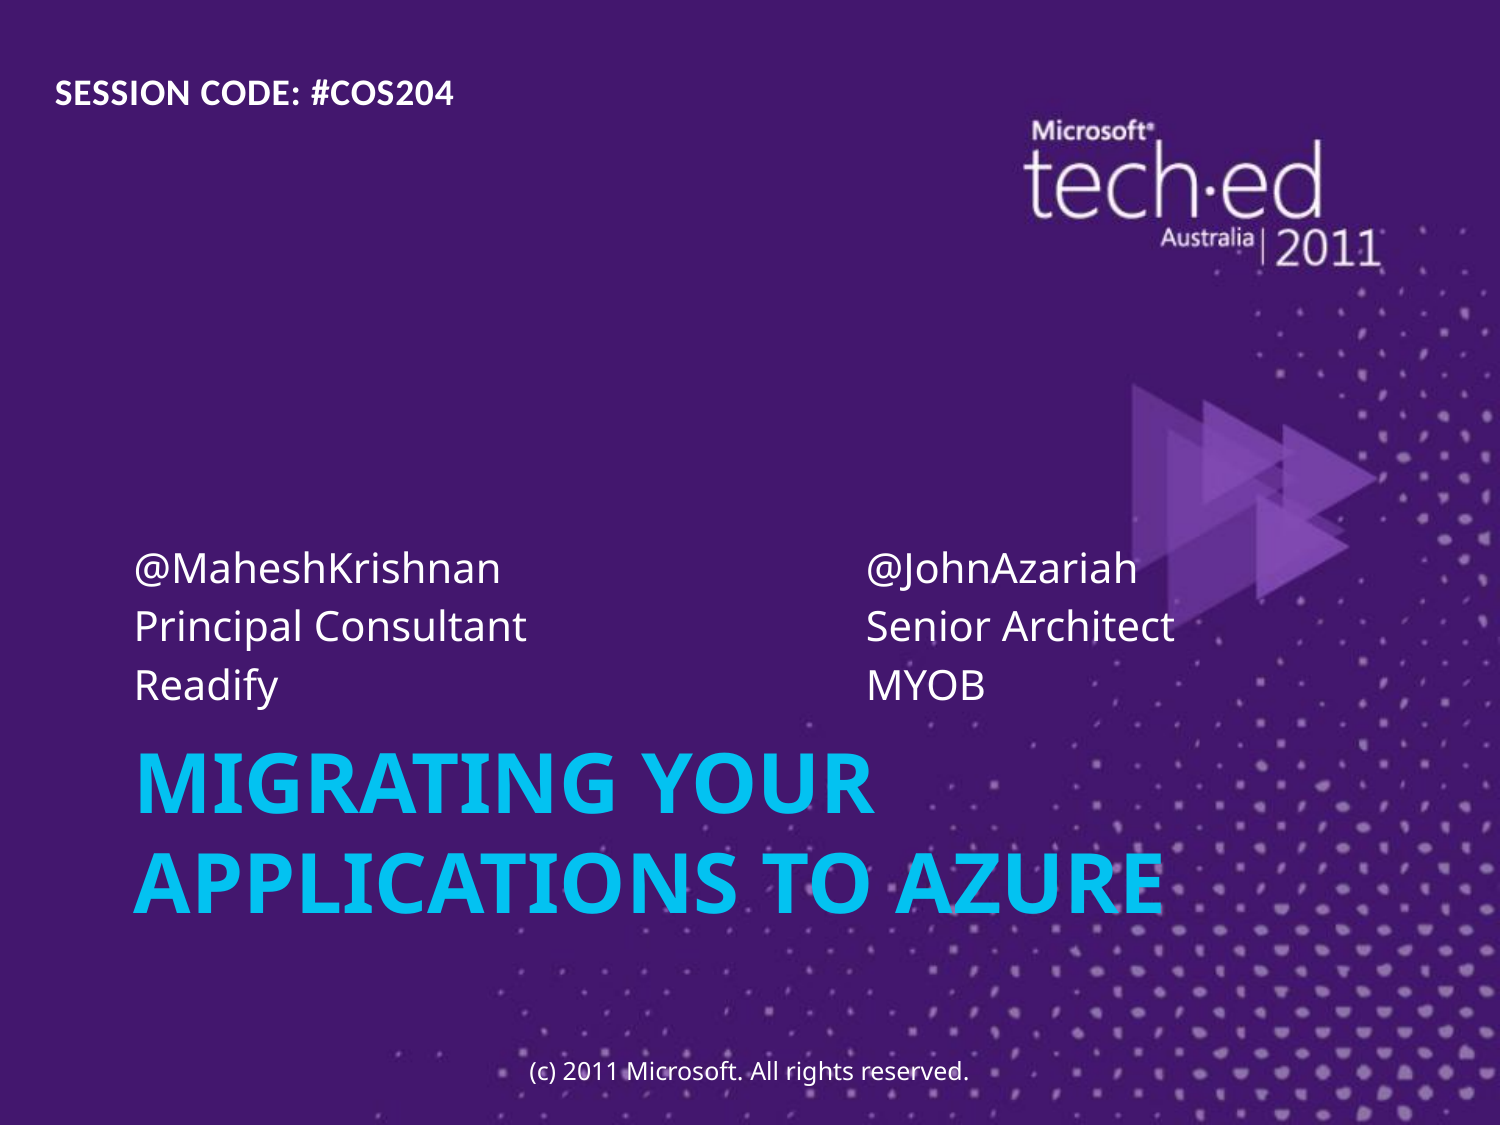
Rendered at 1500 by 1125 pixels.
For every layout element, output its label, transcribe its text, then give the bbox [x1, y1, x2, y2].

picture [0, 0, 1500, 1125]
text_box @JohnAzariah Senior Architect MYOB [850, 469, 1329, 716]
list @MaheshKrishnan Principal Consultant Readify [118, 469, 597, 716]
text_box SESSION CODE: #COS204 [54, 73, 647, 114]
footer (c) 2011 Microsoft. All rights reserved. [512, 1042, 988, 1103]
title Migrating your applications to Azure [118, 722, 1394, 947]
